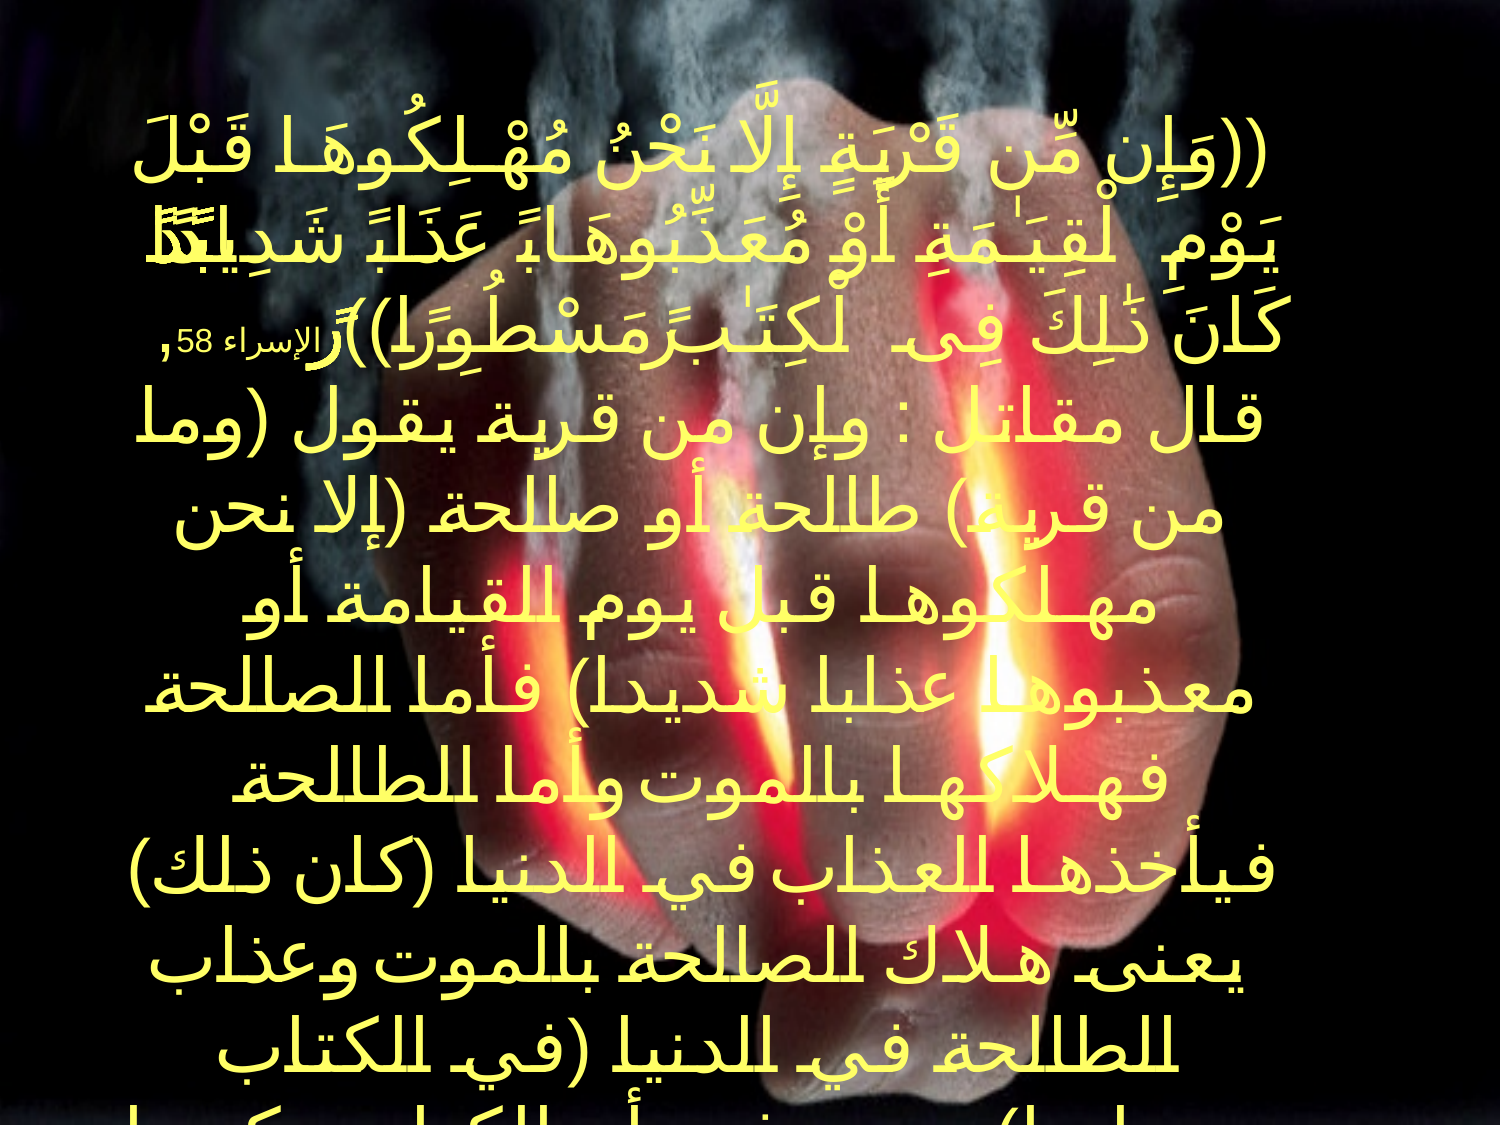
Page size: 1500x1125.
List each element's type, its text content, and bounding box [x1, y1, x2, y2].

picture [0, 0, 1500, 1125]
text_box ((وَإِن مِّن قَرْيَةٍ إِلَّا نَحْنُ مُهْلِكُوهَا قَبْلَ يَوْمِ ٱلْقِيَـٰمَةِ أَوْ مُعَذِّبُوهَا عَذَابًۭا شَدِيدًۭا ۚ كَانَ ذَ‌ٰلِكَ فِى ٱلْكِتَـٰبِ مَسْطُورًۭا)) الإسراء 58, قال مقاتل : وإن من قرية يقول (وما من قرية) طالحة أو صالحة (إلا نحن مهلكوها قبل يوم القيامة أو معذبوها عذابا شديدا) فأما الصالحة فهلاكها بالموت وأما الطالحة فيأخذها العذاب في الدنيا (كان ذلك) يعنى هلاك الصالحة بالموت وعذاب الطالحة في الدنيا (في الكتاب مسطورا) يعنى في أم الكتاب مكتوبا يعنى اللوح المحفوظ فتموت أو ينزل بها ذلك. [88, 89, 1317, 1125]
